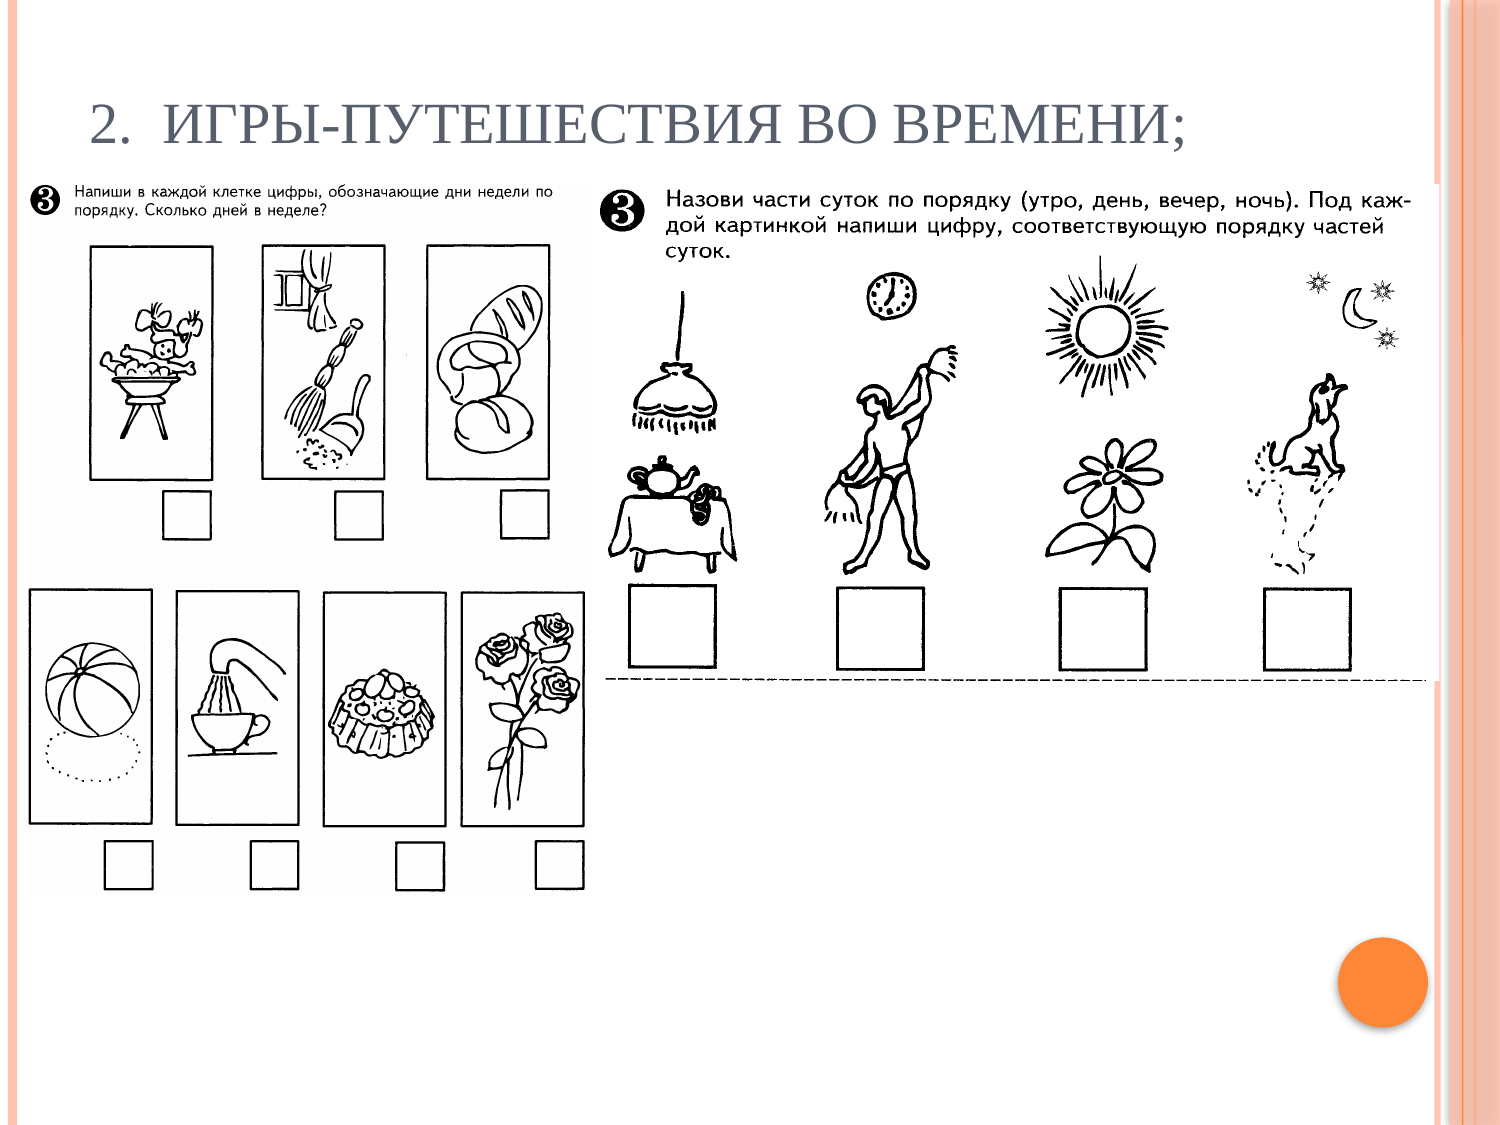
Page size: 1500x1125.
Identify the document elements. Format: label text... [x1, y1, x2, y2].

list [25, 183, 594, 900]
picture [595, 183, 1440, 681]
title 2. Игры-путешествия во времени; [75, 45, 1300, 182]
